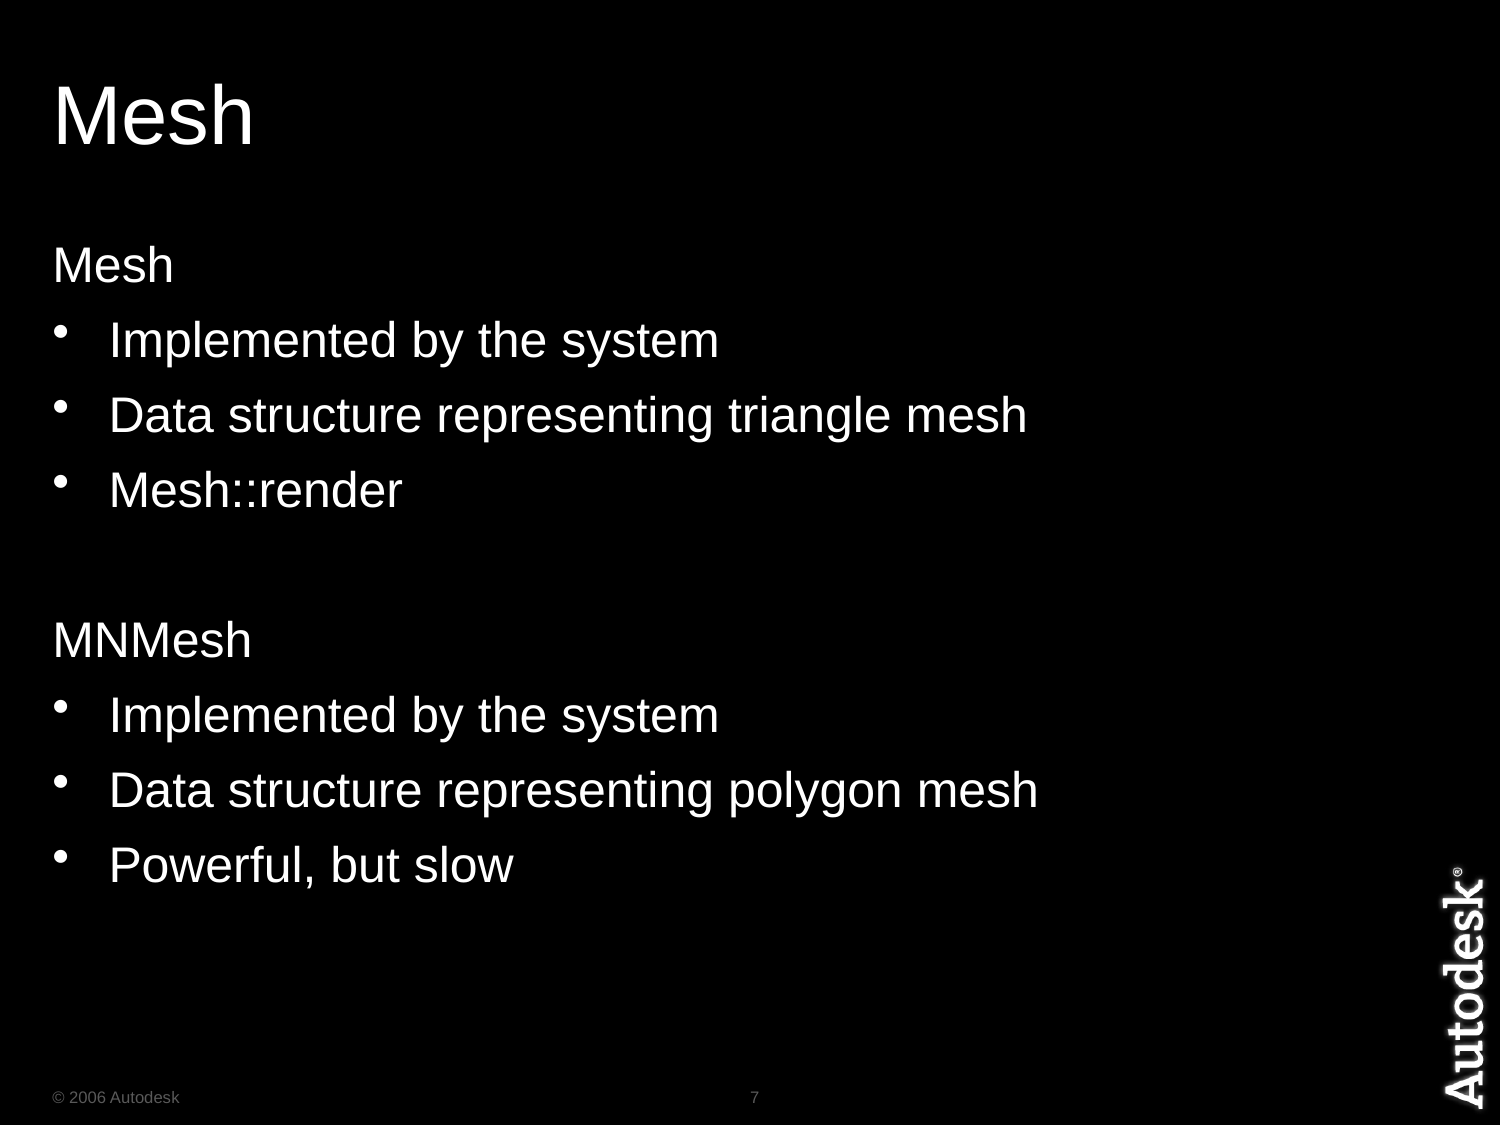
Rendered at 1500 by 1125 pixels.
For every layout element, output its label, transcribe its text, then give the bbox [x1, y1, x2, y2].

title Mesh [52, 22, 1401, 211]
picture [1402, 0, 1500, 1125]
list Mesh Implemented by the system Data structure representing triangle mesh Mesh::render MNMesh Implemented by the system Data structure representing polygon mesh Powerful, but slow [52, 231, 1401, 1073]
